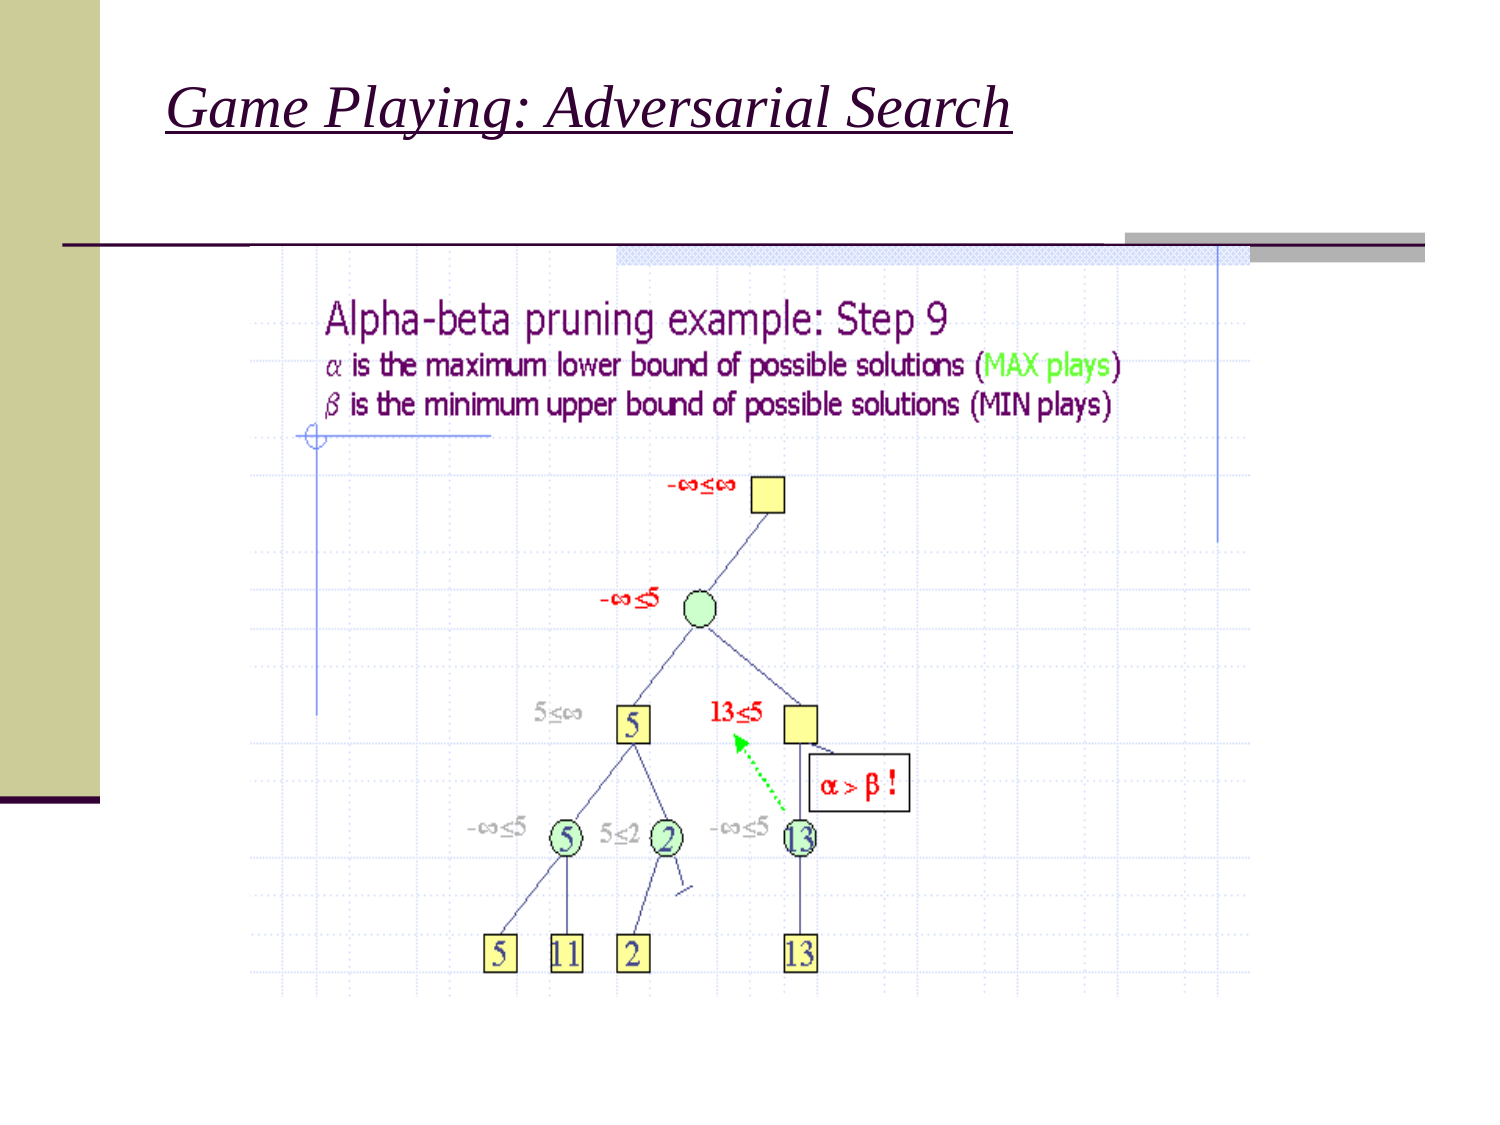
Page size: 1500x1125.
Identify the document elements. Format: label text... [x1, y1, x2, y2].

title Game Playing: Adversarial Search [149, 45, 1426, 162]
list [249, 245, 1251, 997]
